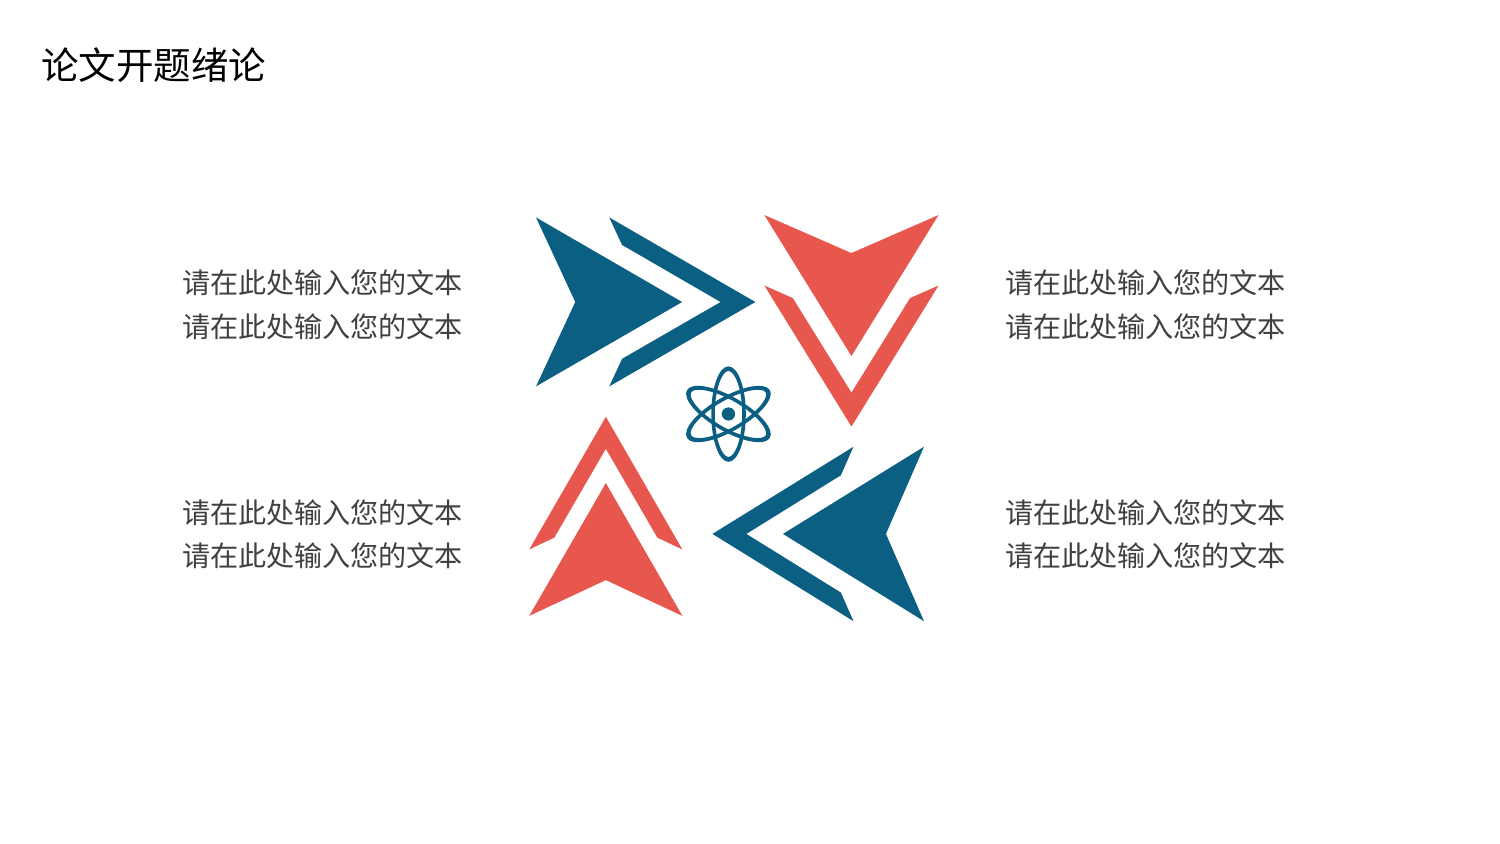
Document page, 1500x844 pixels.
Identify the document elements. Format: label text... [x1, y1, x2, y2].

text_box 请在此处输入您的文本 请在此处输入您的文本 [158, 479, 488, 579]
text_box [536, 217, 756, 387]
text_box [764, 214, 939, 427]
text_box 请在此处输入您的文本 请在此处输入您的文本 [158, 249, 488, 349]
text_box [682, 366, 775, 462]
text_box 请在此处输入您的文本 请在此处输入您的文本 [980, 249, 1310, 349]
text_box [529, 416, 683, 616]
text_box 请在此处输入您的文本 请在此处输入您的文本 [980, 479, 1310, 579]
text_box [712, 446, 924, 622]
